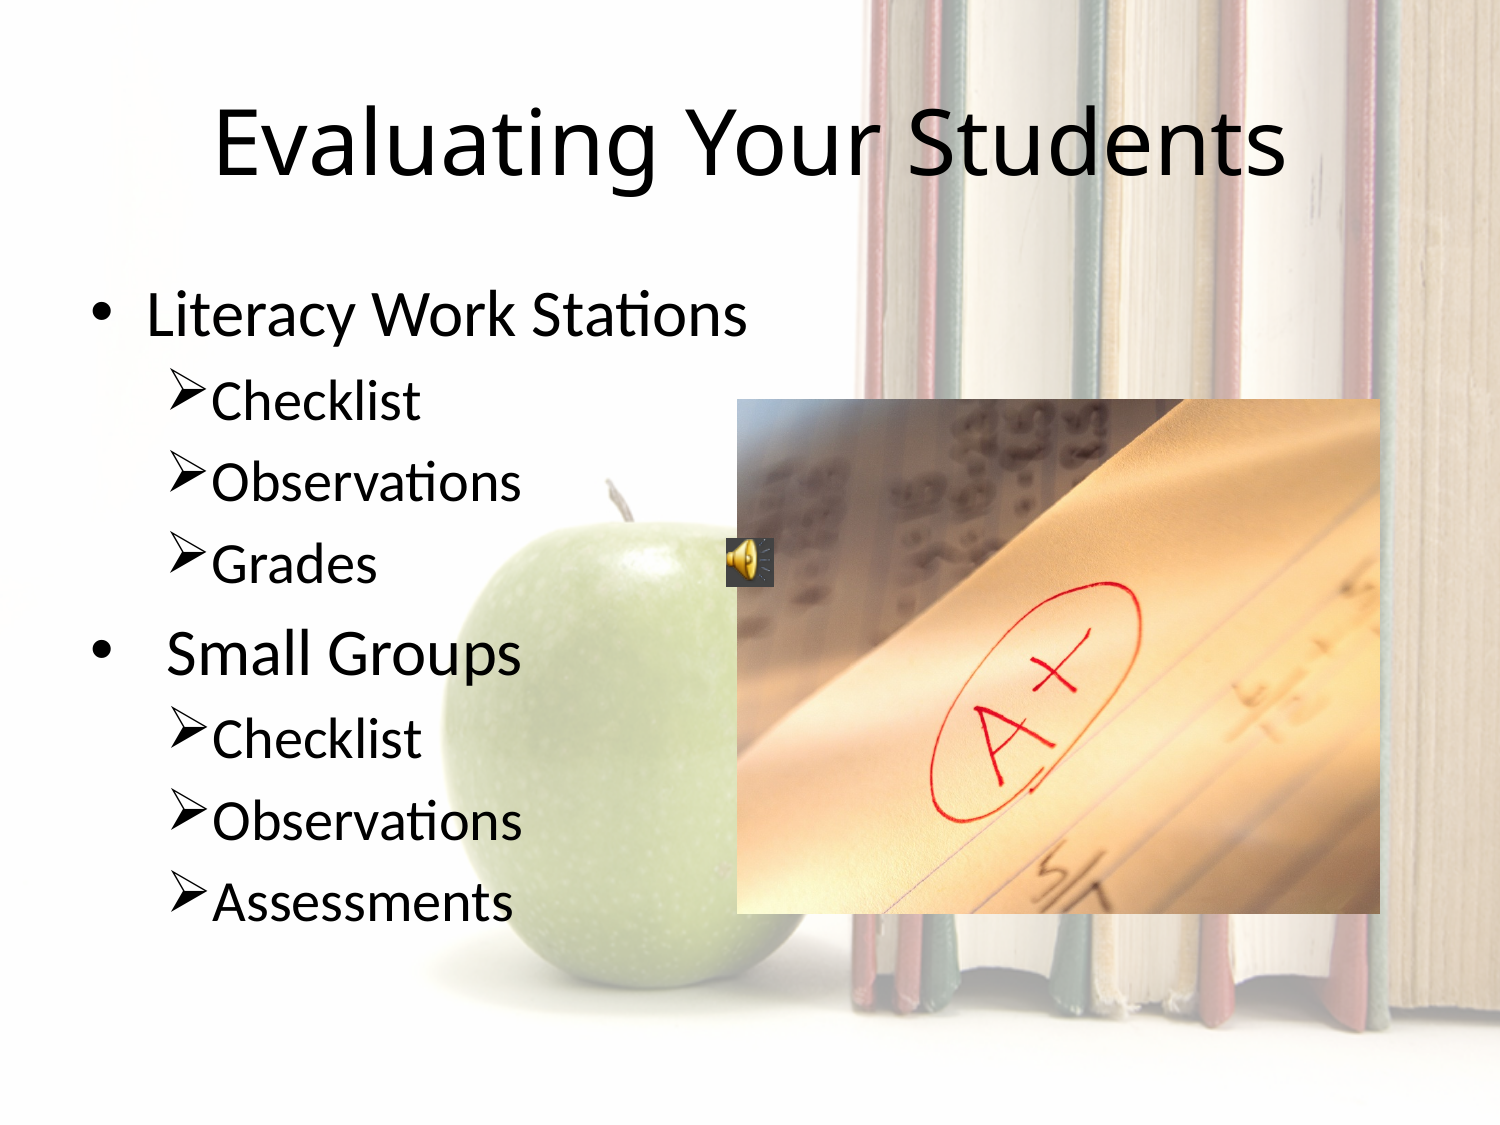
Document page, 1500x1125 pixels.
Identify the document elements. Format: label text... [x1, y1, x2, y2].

list Literacy Work Stations Checklist Observations Grades Small Groups Checklist Observations Assessments [74, 262, 1426, 1006]
picture [724, 399, 1380, 914]
title Evaluating Your Students [74, 44, 1426, 233]
